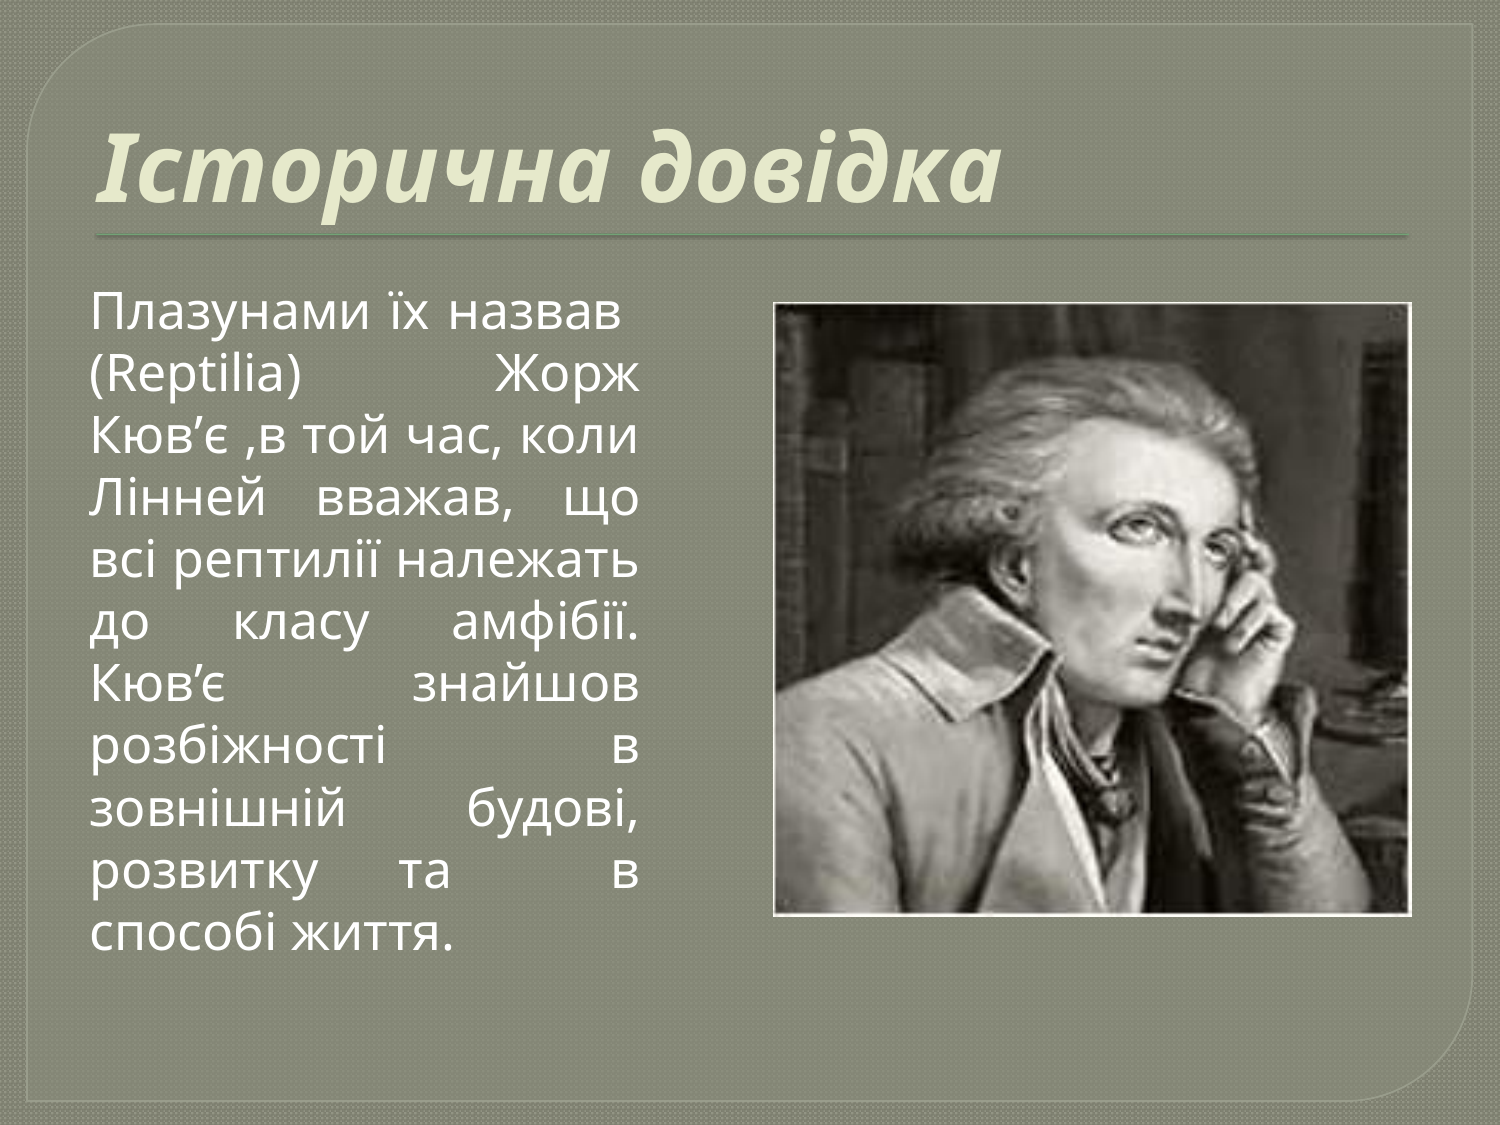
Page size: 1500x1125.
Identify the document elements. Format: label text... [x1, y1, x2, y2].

list Плазунами їх назвав (Reptilia) Жорж Кюв’є ,в той час, коли Лінней вважав, що всі рептилії належать до класу амфібії. Кюв’є знайшов розбіжності в зовнішній будові, розвитку та в способі життя. [75, 270, 656, 1013]
title Історична довідка [75, 41, 1425, 230]
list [773, 302, 1412, 918]
